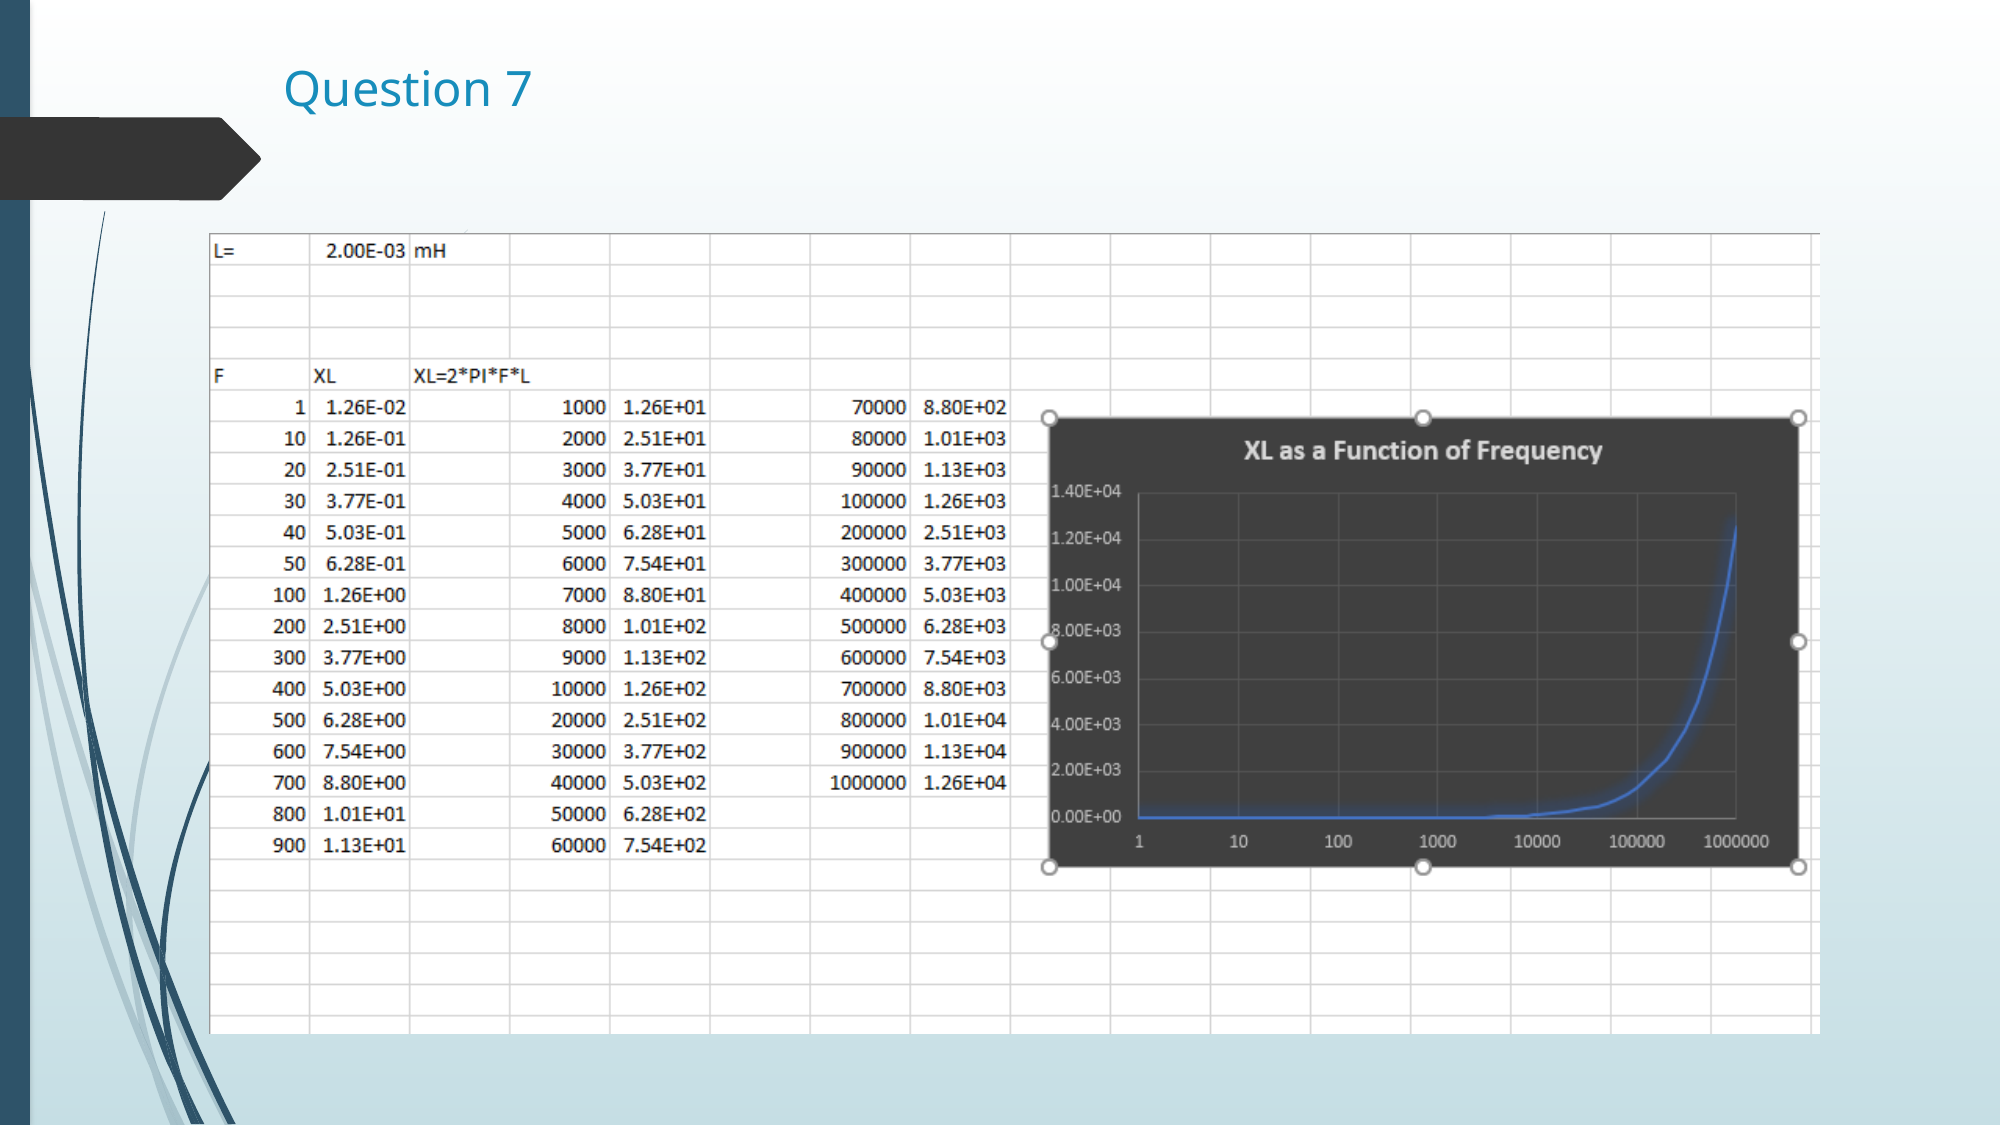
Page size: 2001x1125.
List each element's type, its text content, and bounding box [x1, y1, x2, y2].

picture [209, 233, 1820, 1034]
title Question 7 [269, 50, 1731, 190]
